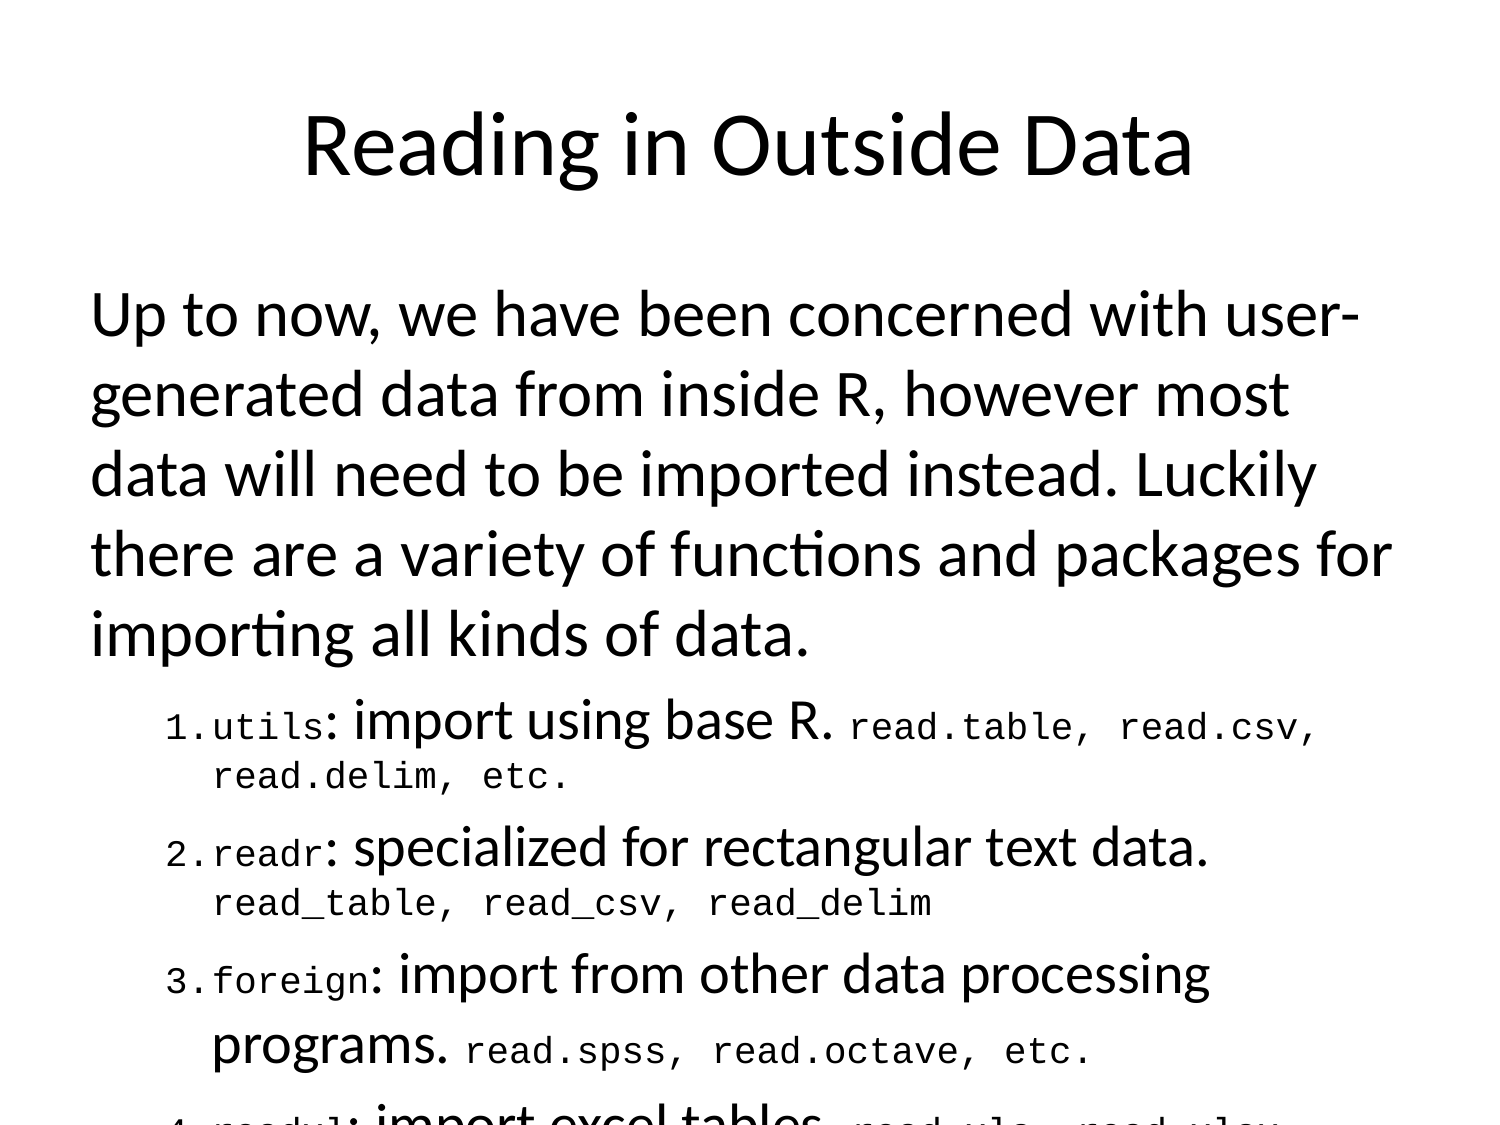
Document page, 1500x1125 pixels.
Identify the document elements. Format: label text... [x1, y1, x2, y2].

list Up to now, we have been concerned with user-generated data from inside R, however most data will need to be imported instead. Luckily there are a variety of functions and packages for importing all kinds of data. utils: import using base R. read.table, read.csv, read.delim, etc. readr: specialized for rectangular text data. read_table, read_csv, read_delim foreign: import from other data processing programs. read.spss, read.octave, etc. readxl: import excel tables. read_xls, read_xlsx, read_excel [75, 262, 1425, 1005]
title Reading in Outside Data [75, 45, 1425, 233]
